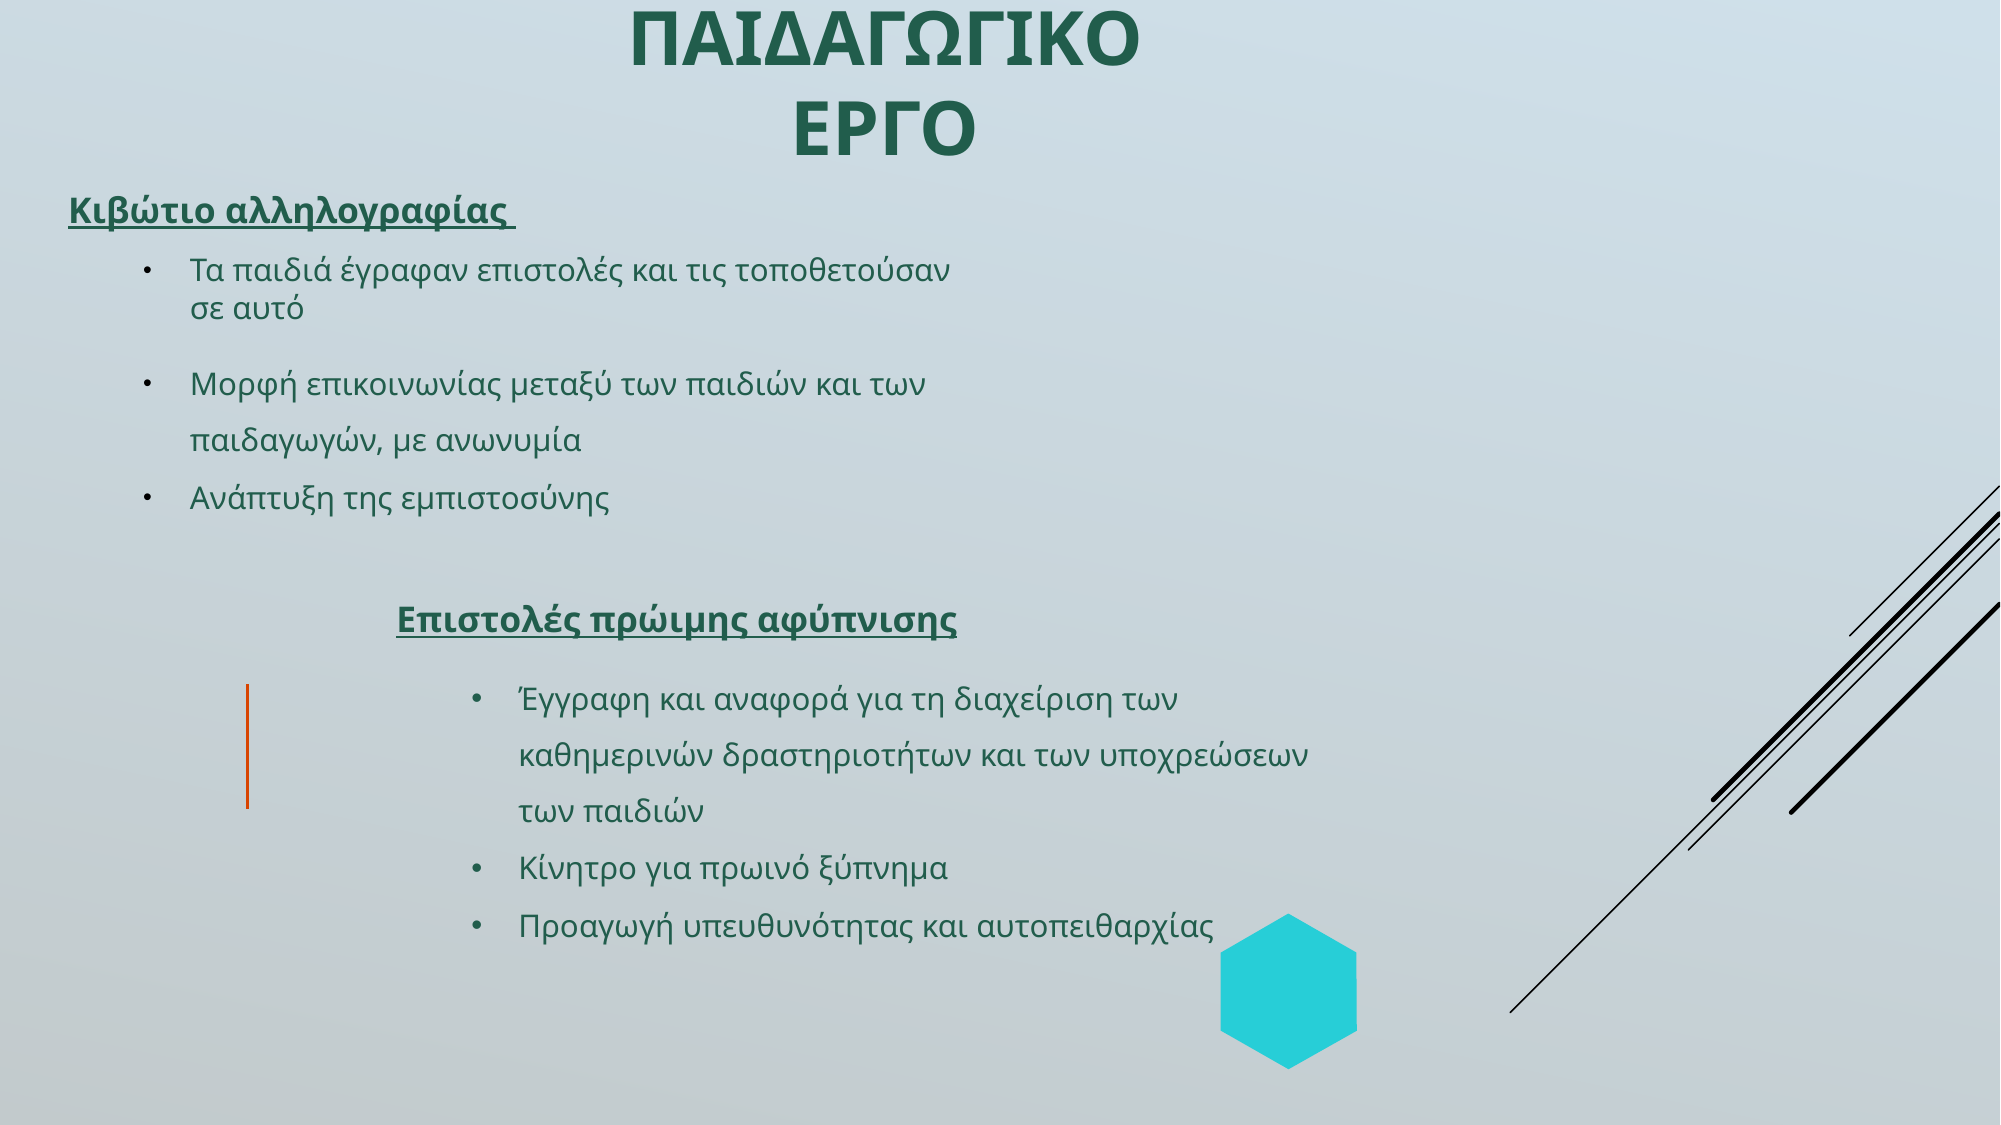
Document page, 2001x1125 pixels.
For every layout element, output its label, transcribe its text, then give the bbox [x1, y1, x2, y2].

text_box Επιστολές πρώιμης αφύπνισης Έγγραφη και αναφορά για τη διαχείριση των καθημερινών δραστηριοτήτων και των υποχρεώσεων των παιδιών Κίνητρο για πρωινό ξύπνημα Προαγωγή υπευθυνότητας και αυτοπειθαρχίας [381, 589, 1363, 952]
list Κιβώτιο αλληλογραφίας Τα παιδιά έγραφαν επιστολές και τις τοποθετούσαν σε αυτό Μορφή επικοινωνίας μεταξύ των παιδιών και των παιδαγωγών, με ανωνυμία Ανάπτυξη της εμπιστοσύνης [53, 193, 984, 563]
title Παιδαγωγικο εργο [518, 17, 1252, 143]
